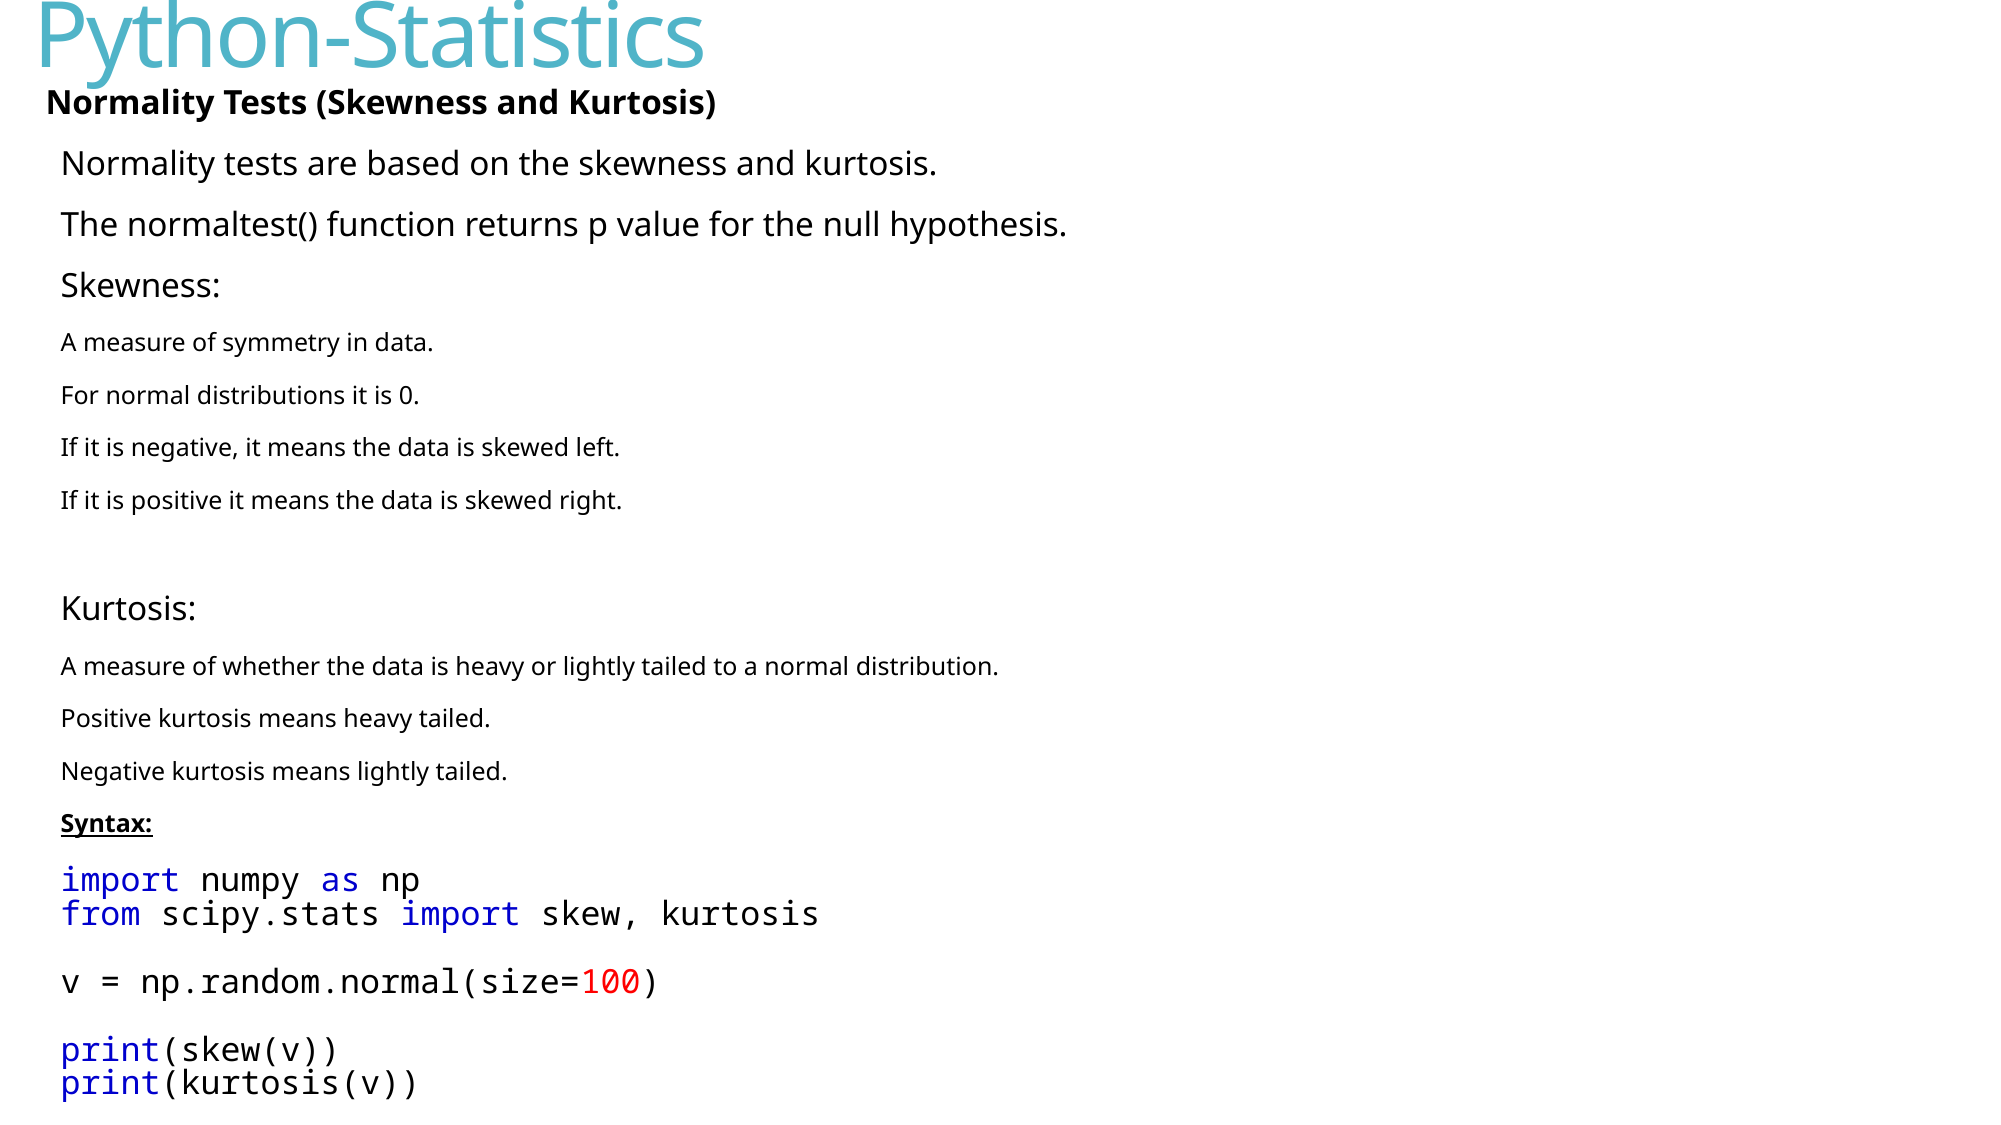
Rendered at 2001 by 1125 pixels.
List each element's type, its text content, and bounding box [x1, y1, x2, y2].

title Python-Statistics [18, 4, 1787, 75]
list Normality Tests (Skewness and Kurtosis) Normality tests are based on the skewness and kurtosis. The normaltest() function returns p value for the null hypothesis. Skewness: A measure of symmetry in data. For normal distributions it is 0. If it is negative, it means the data is skewed left. If it is positive it means the data is skewed right. Kurtosis: A measure of whether the data is heavy or lightly tailed to a normal distribution. Positive kurtosis means heavy tailed. Negative kurtosis means lightly tailed. Syntax: import numpy as np from scipy.stats import skew, kurtosis v = np.random.normal(size=100) print(skew(v)) print(kurtosis(v)) [30, 80, 1787, 1118]
